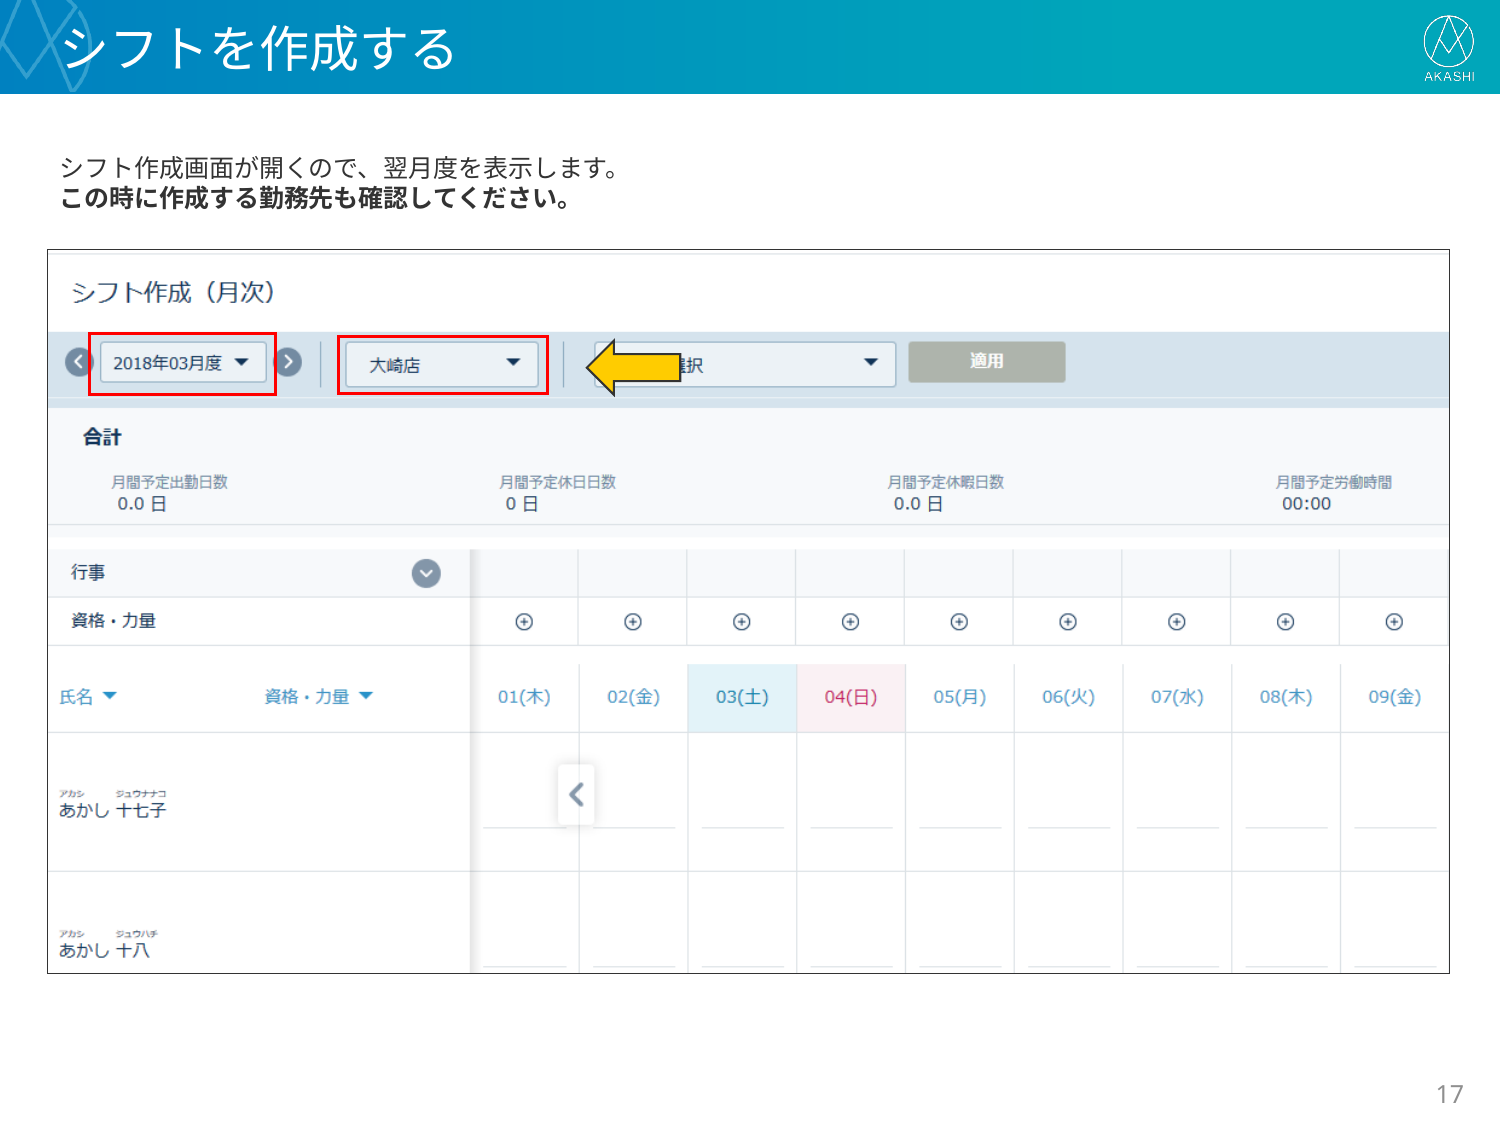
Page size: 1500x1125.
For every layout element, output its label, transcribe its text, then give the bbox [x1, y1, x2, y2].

slide_number 16 [1141, 1065, 1480, 1125]
picture [47, 249, 1450, 974]
text_box シフト作成画面が開くので、翌月度を表示します。 この時に作成する勤務先も確認してください。 [44, 144, 1444, 220]
picture [1416, 7, 1481, 89]
title シフトを作成する [44, 0, 1393, 92]
